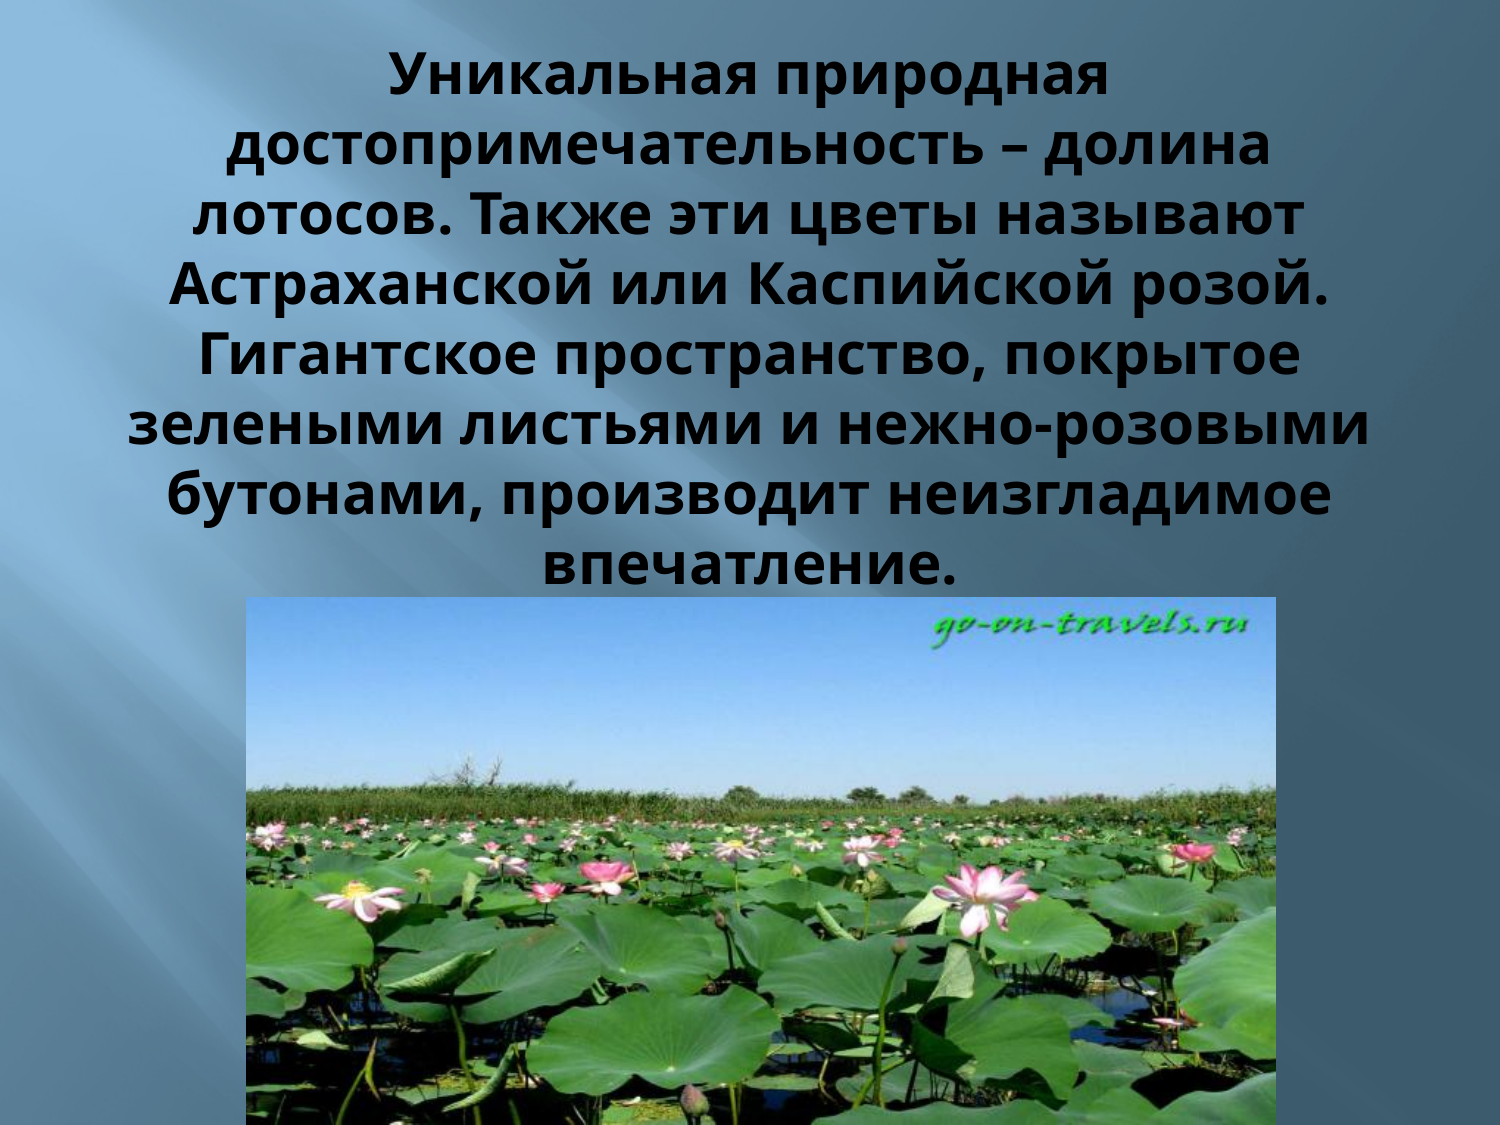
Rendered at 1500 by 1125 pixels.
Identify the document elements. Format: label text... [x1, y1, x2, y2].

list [245, 597, 1277, 1125]
title Уникальная природная достопримечательность – долина лотосов. Также эти цветы называют Астраханской или Каспийской розой. Гигантское пространство, покрытое зелеными листьями и нежно-розовыми бутонами, производит неизгладимое впечатление. [75, 35, 1425, 598]
